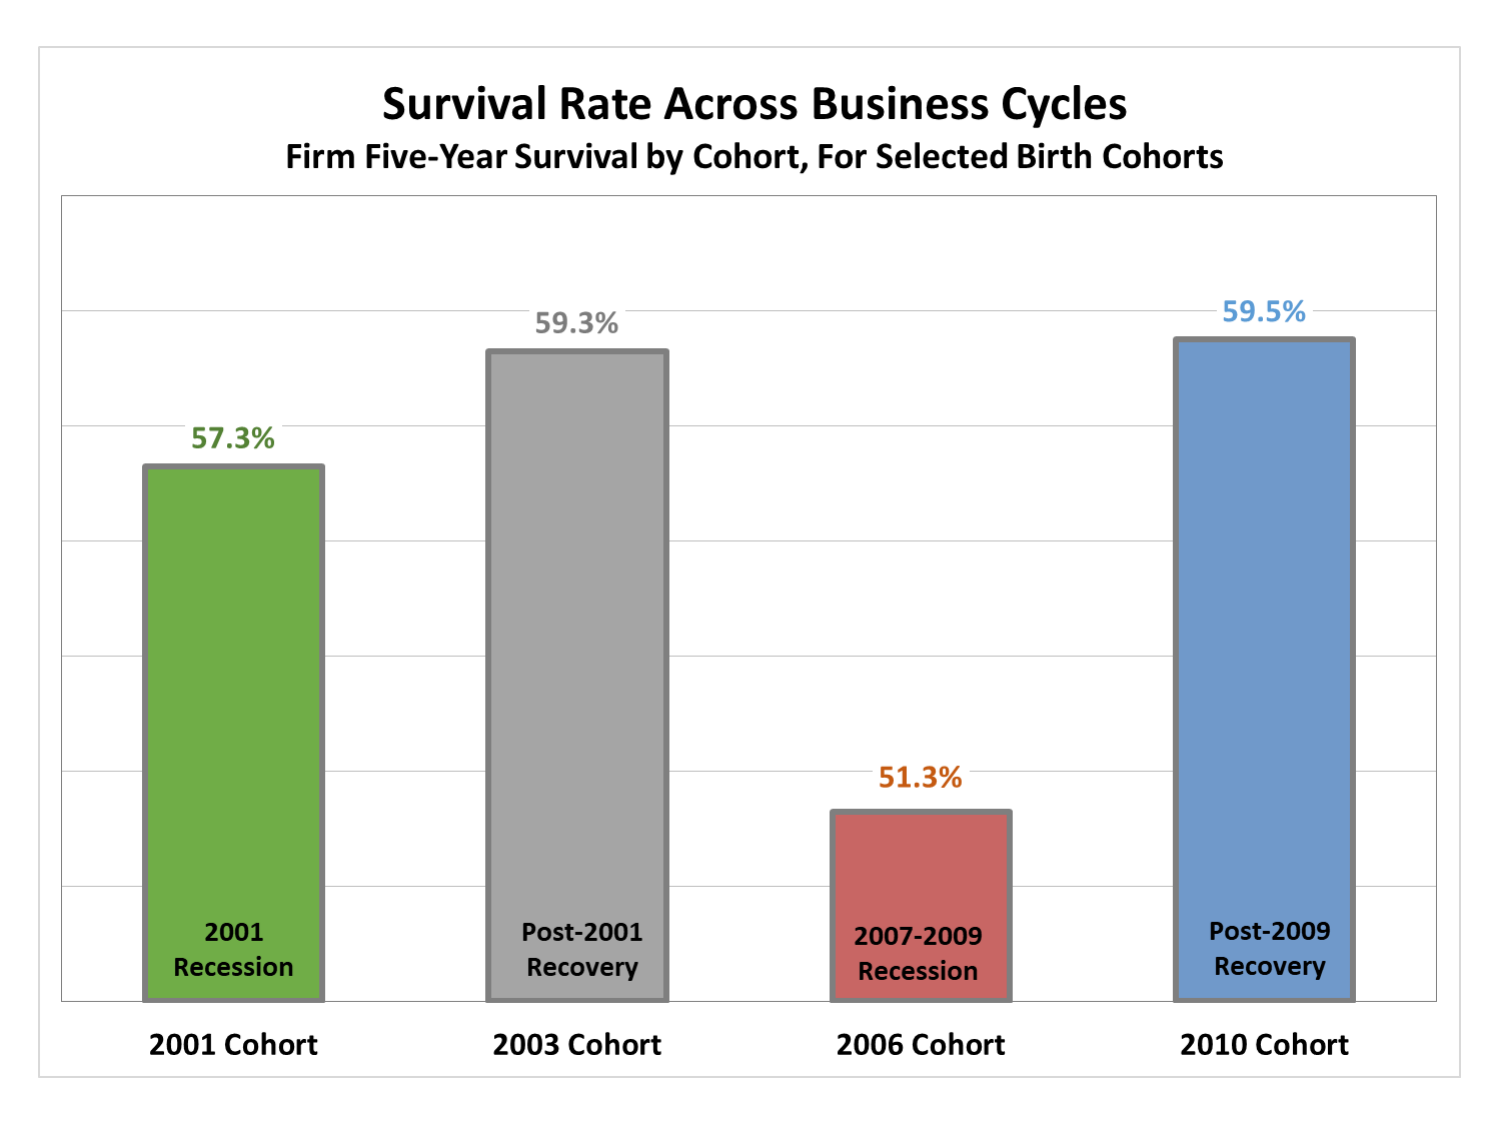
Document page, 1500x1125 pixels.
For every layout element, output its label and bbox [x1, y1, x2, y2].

picture [38, 46, 1462, 1079]
